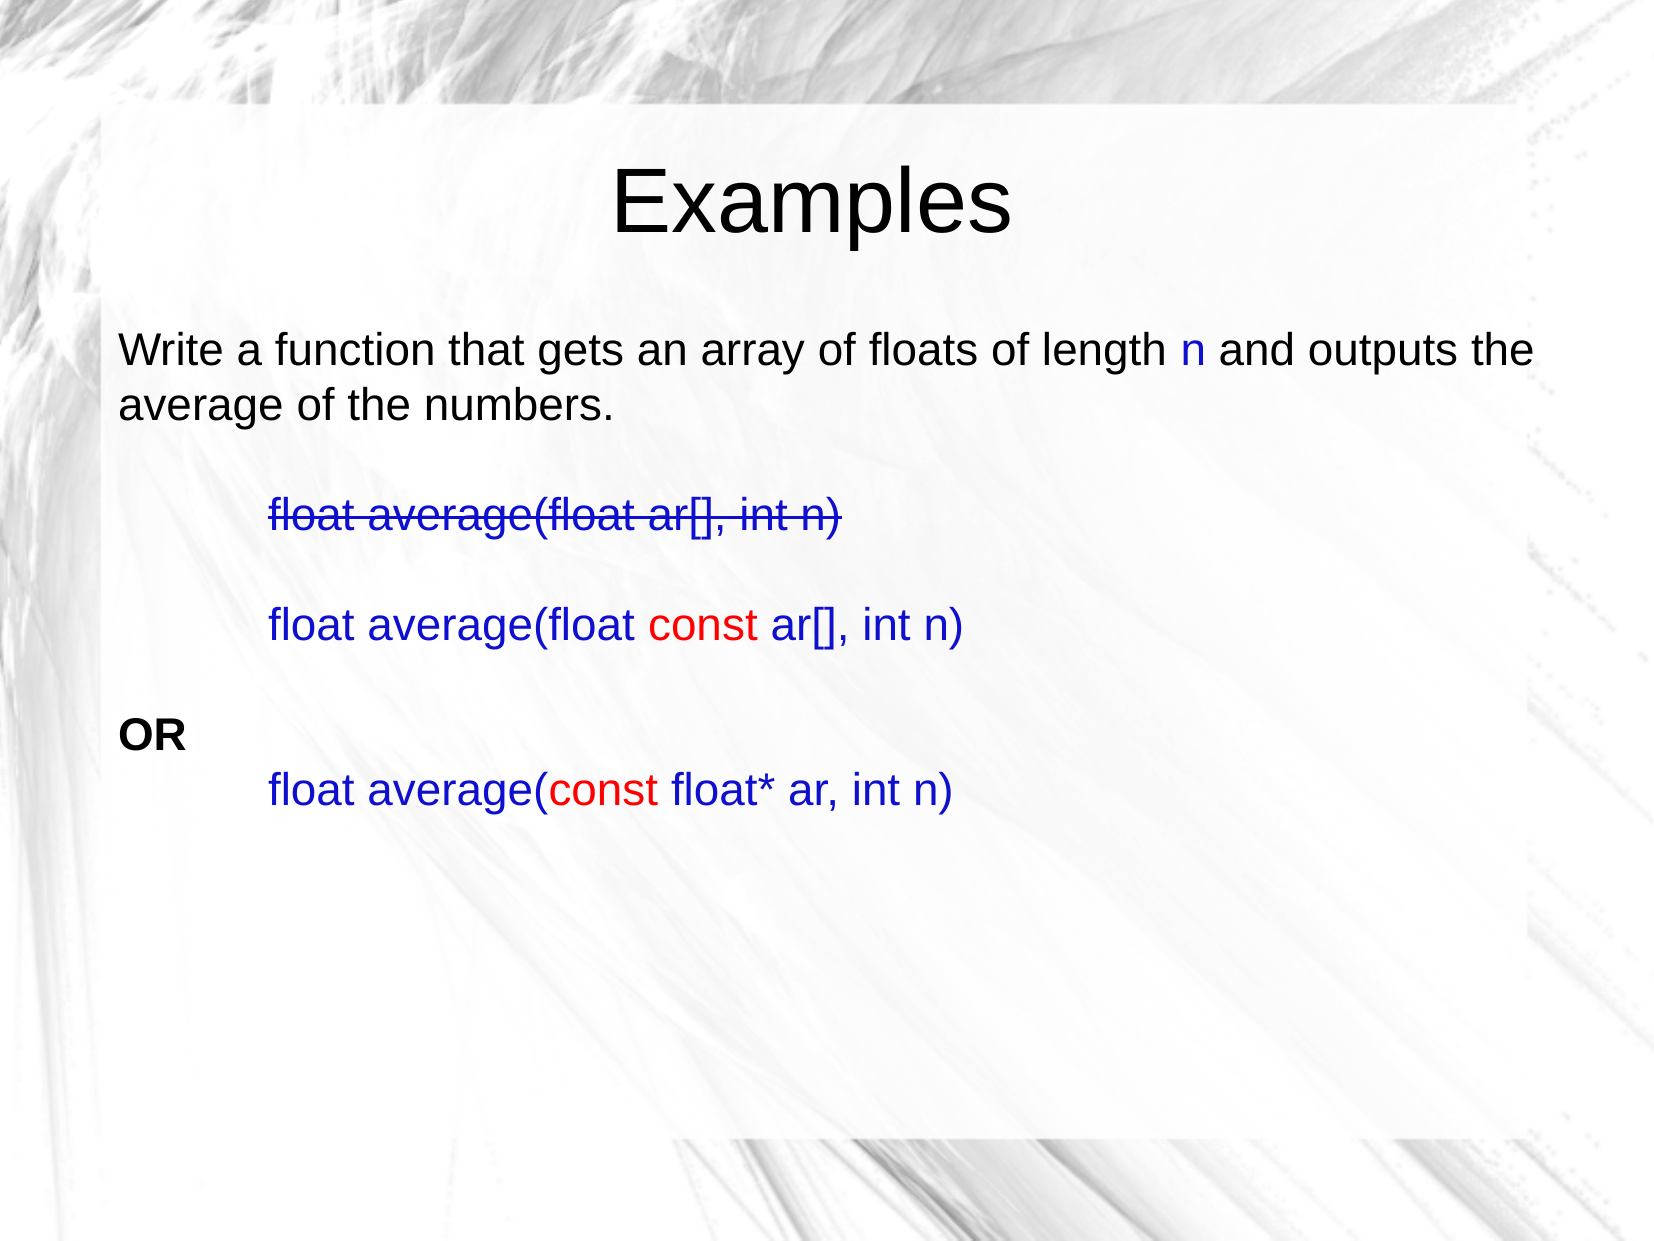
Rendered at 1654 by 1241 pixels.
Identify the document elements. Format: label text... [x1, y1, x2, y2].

picture [0, 0, 1654, 1241]
title Examples [118, 93, 1506, 299]
list Write a function that gets an array of floats of length n and outputs the average of the numbers. float average(float ar[], int n) float average(float const ar[], int n) OR float average(const float* ar, int n) [118, 319, 1571, 1109]
